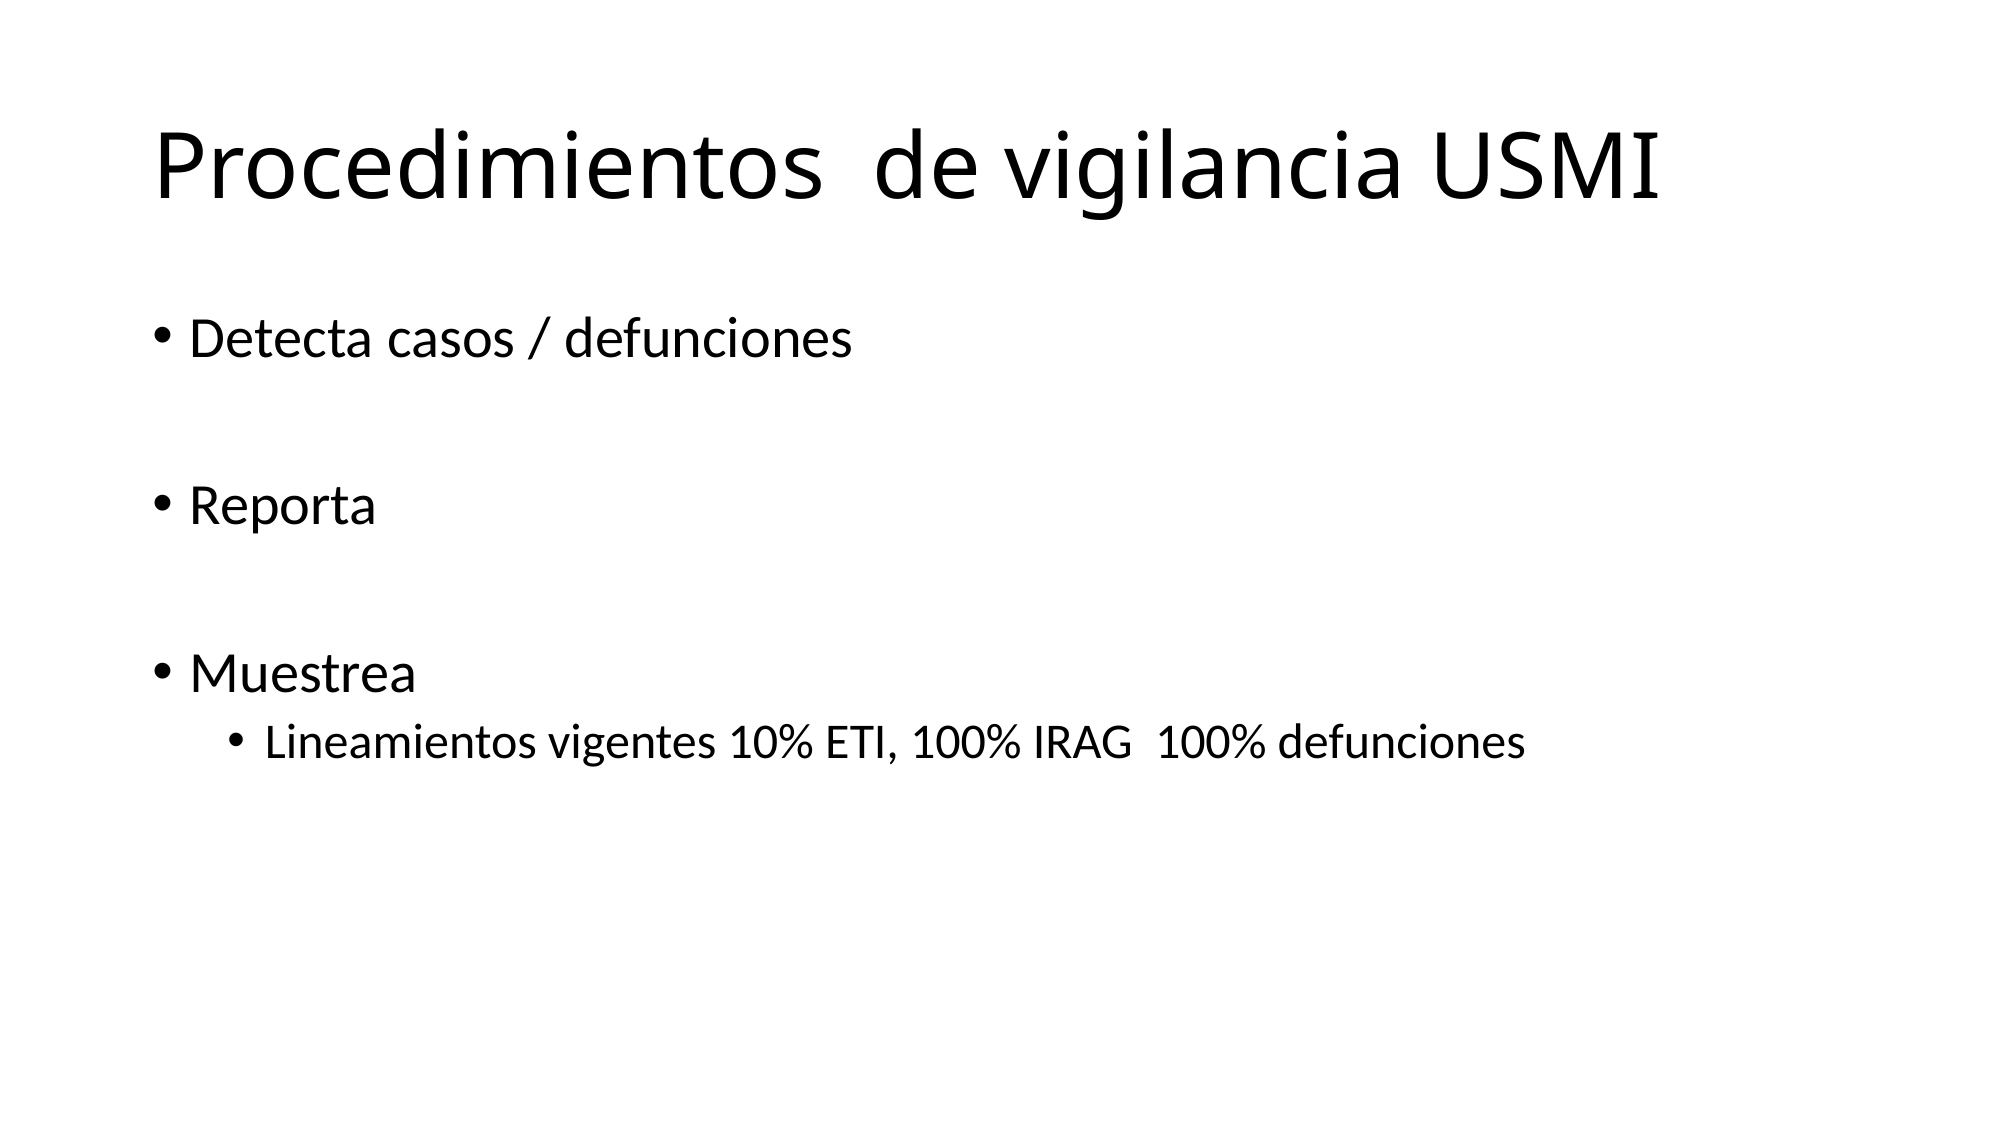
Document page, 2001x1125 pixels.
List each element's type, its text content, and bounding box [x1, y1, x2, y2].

title Procedimientos de vigilancia USMI [137, 59, 1863, 278]
list Detecta casos / defunciones Reporta Muestrea Lineamientos vigentes 10% ETI, 100% IRAG 100% defunciones [137, 299, 1863, 1014]
